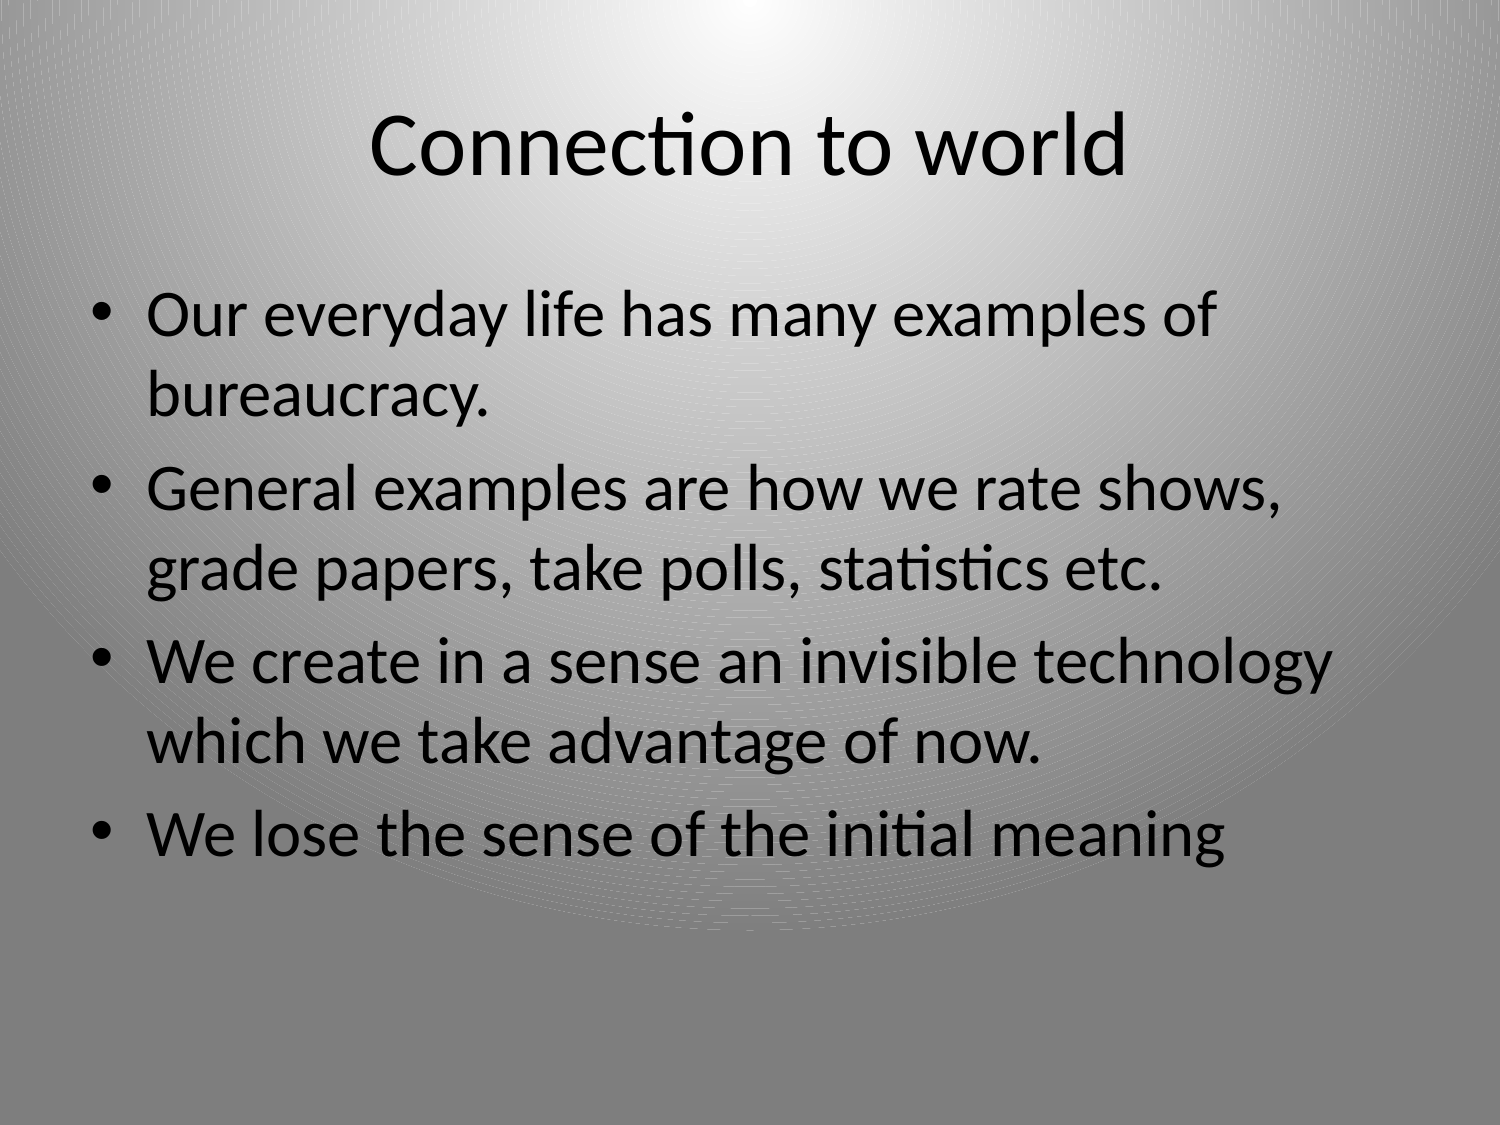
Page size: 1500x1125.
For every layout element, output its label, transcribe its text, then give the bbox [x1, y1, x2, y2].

title Connection to world [75, 45, 1425, 233]
list Our everyday life has many examples of bureaucracy. General examples are how we rate shows, grade papers, take polls, statistics etc. We create in a sense an invisible technology which we take advantage of now. We lose the sense of the initial meaning [75, 262, 1425, 1005]
